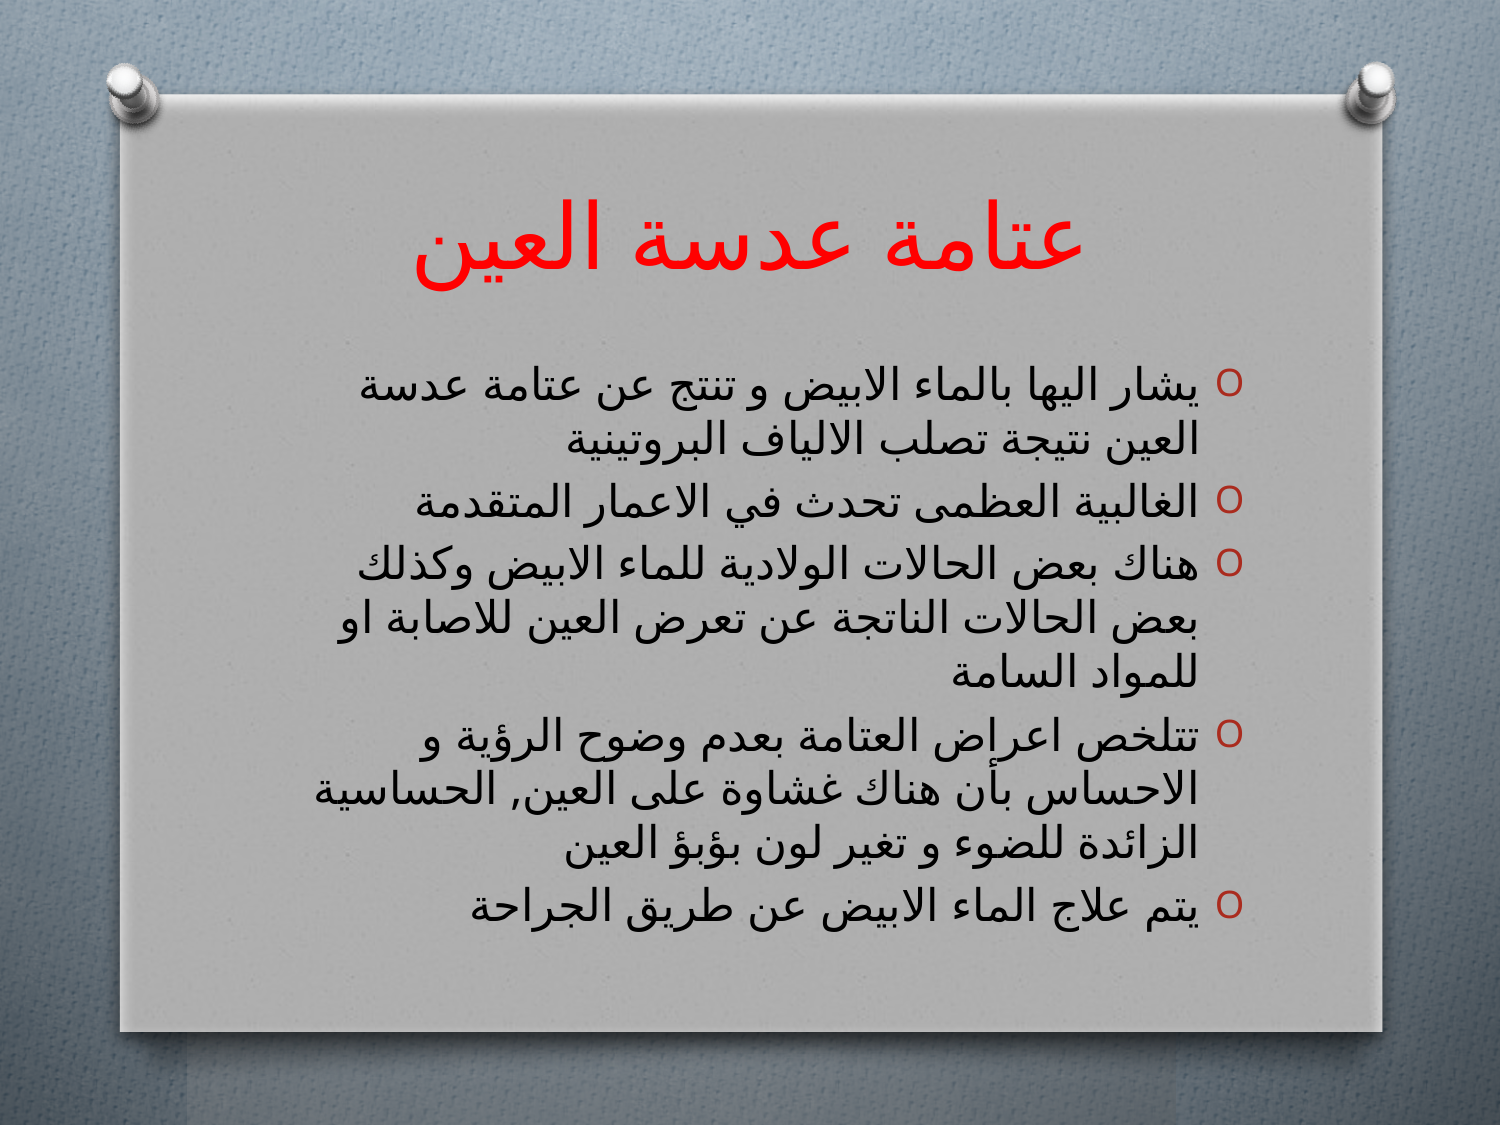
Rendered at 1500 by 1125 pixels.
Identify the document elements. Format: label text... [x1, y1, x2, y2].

picture [1317, 35, 1439, 156]
picture [75, 29, 198, 153]
list يشار اليها بالماء الابيض و تنتج عن عتامة عدسة العين نتيجة تصلب الالياف البروتينية الغالبية العظمى تحدث في الاعمار المتقدمة هناك بعض الحالات الولادية للماء الابيض وكذلك بعض الحالات الناتجة عن تعرض العين للاصابة او للمواد السامة تتلخص اعراض العتامة بعدم وضوح الرؤية و الاحساس بأن هناك غشاوة على العين, الحساسية الزائدة للضوء و تغير لون بؤبؤ العين يتم علاج الماء الابيض عن طريق الجراحة [240, 347, 1257, 939]
title عتامة عدسة العين [179, 134, 1323, 332]
